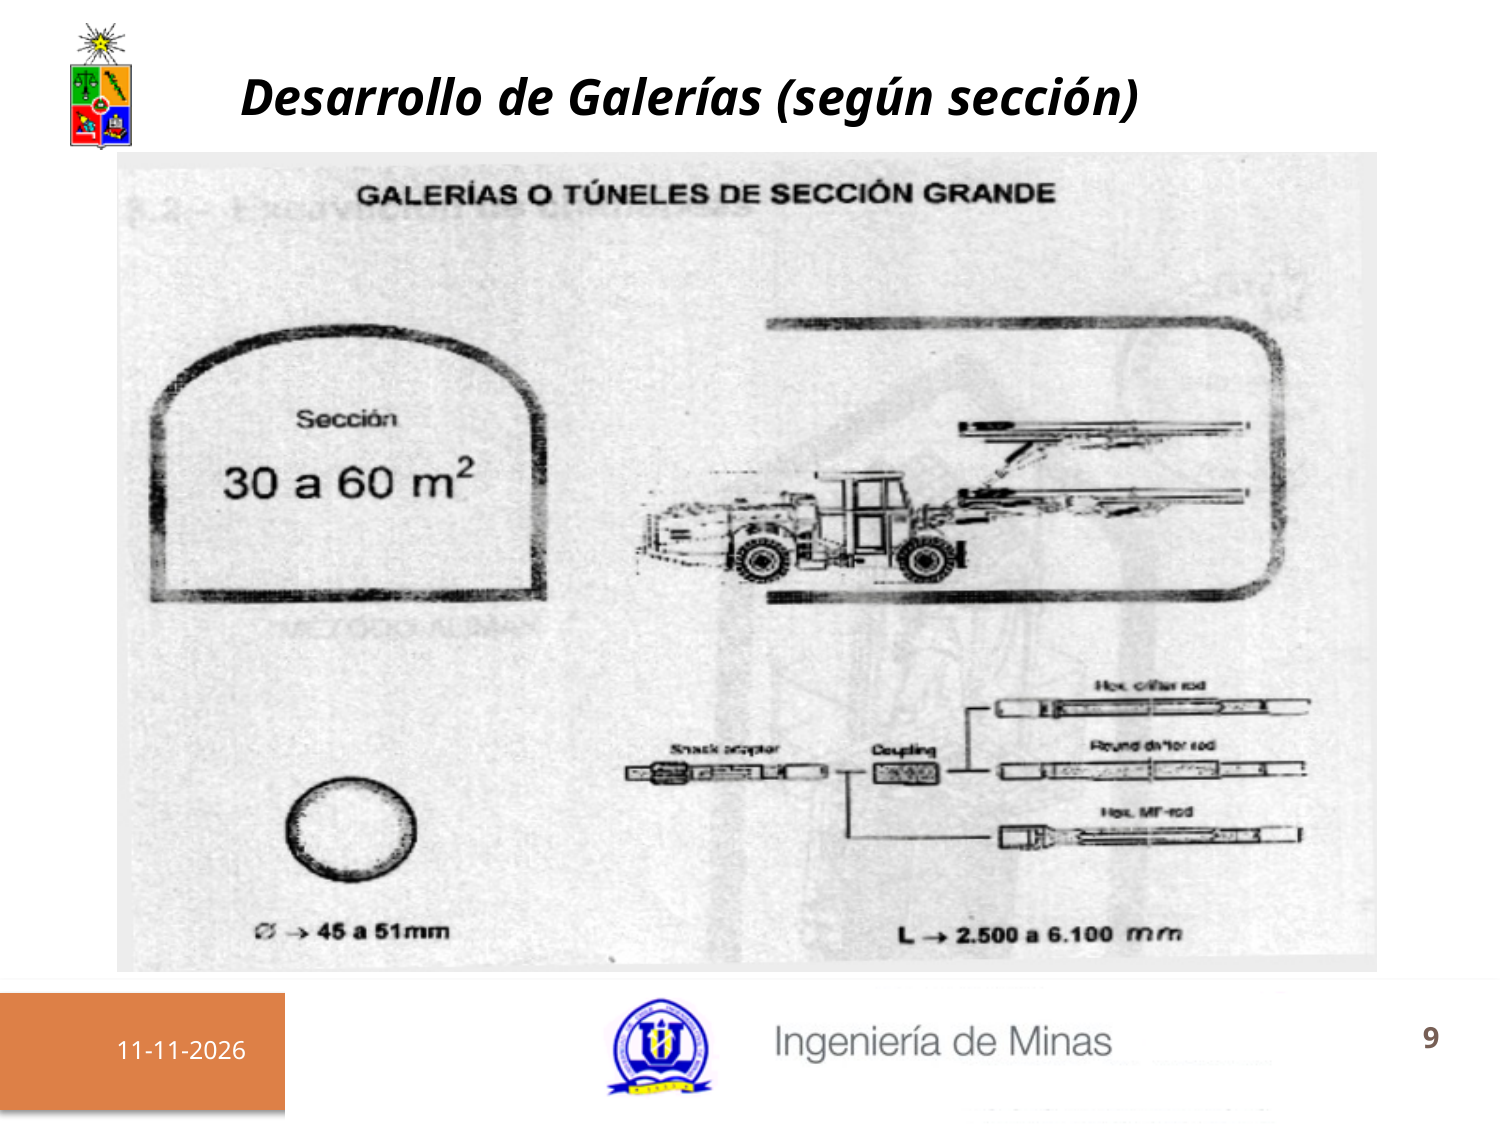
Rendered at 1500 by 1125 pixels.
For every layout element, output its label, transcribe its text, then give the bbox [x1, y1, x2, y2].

picture [285, 980, 1500, 1125]
picture [116, 152, 1377, 972]
text_box Desarrollo de Galerías (según sección) [225, 58, 1155, 134]
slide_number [12, 995, 279, 1108]
picture [69, 23, 132, 151]
